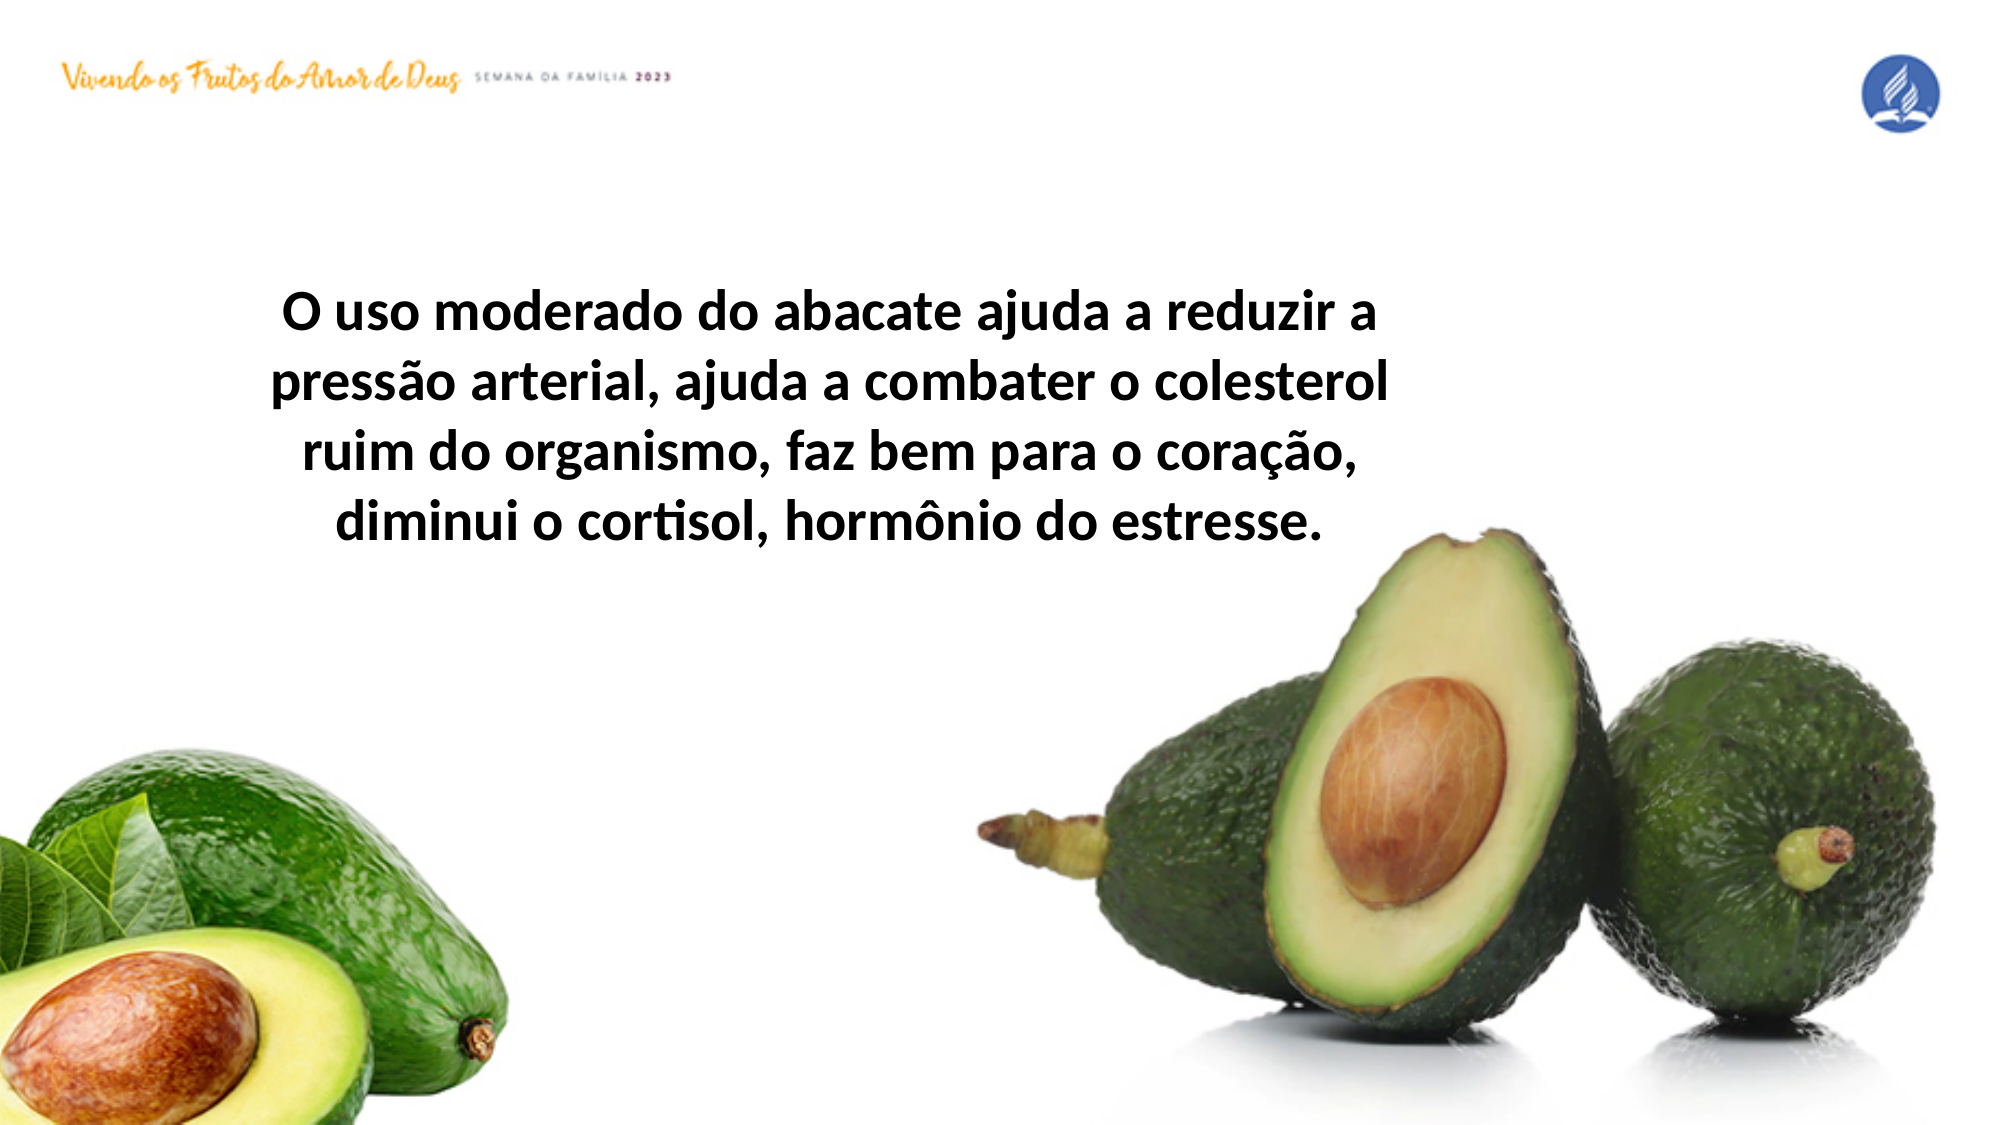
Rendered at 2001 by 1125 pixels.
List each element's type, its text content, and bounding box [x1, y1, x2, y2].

picture [0, 0, 2001, 1125]
text_box O uso moderado do abacate ajuda a reduzir a pressão arterial, ajuda a combater o colesterol ruim do organismo, faz bem para o coração, diminui o cortisol, hormônio do estresse. [231, 264, 1436, 560]
